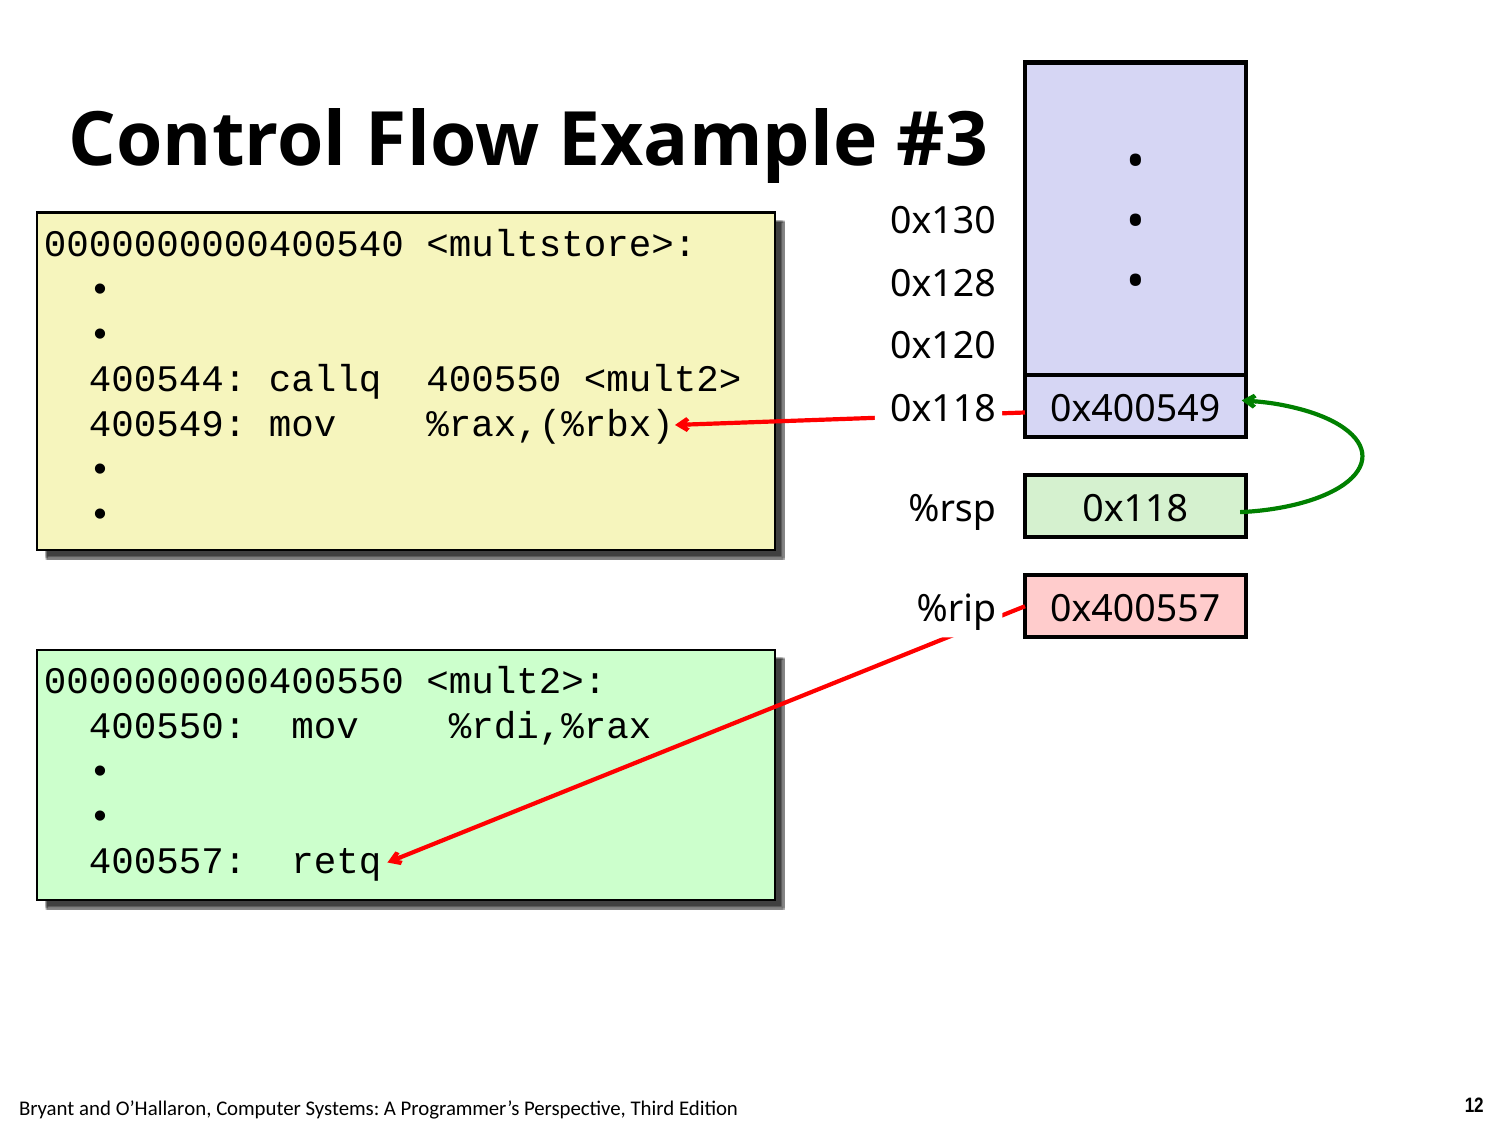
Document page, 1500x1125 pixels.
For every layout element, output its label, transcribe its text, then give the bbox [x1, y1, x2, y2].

title Control Flow Example #3 [62, 41, 1438, 230]
text_box 0x400557 [1025, 574, 1246, 638]
text_box 0000000000400540 <multstore>: • • 400544: callq 400550 <mult2> 400549: mov %rax,(%rbx) • • [37, 212, 775, 550]
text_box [874, 187, 1003, 638]
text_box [674, 412, 869, 426]
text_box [387, 605, 1026, 863]
text_box [1224, 394, 1363, 513]
text_box 0x400549 [1025, 375, 1246, 438]
text_box 0x118 [1025, 474, 1246, 538]
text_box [1007, 412, 1026, 426]
text_box • • • [1025, 62, 1246, 375]
text_box 0000000000400550 <mult2>: 400550: mov %rdi,%rax • • 400557: retq [37, 650, 775, 900]
